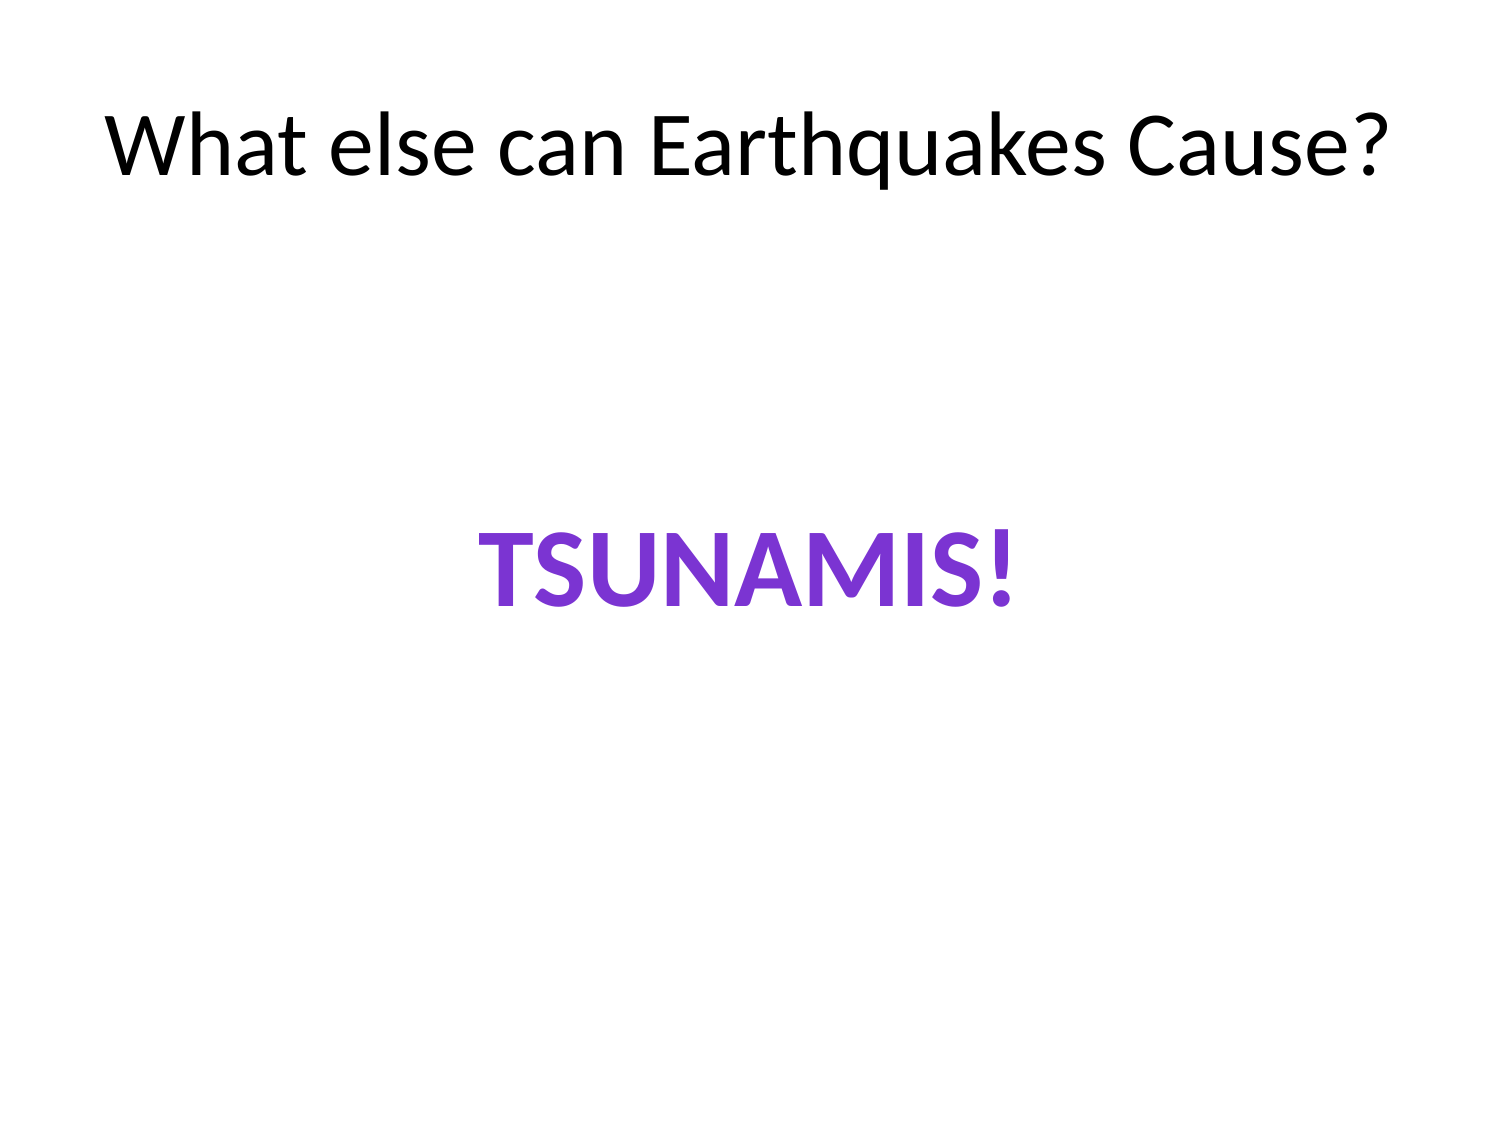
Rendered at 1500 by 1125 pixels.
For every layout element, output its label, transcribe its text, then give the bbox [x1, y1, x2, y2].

title What else can Earthquakes Cause? [75, 45, 1425, 233]
text_box Tsunamis! [463, 486, 1037, 637]
